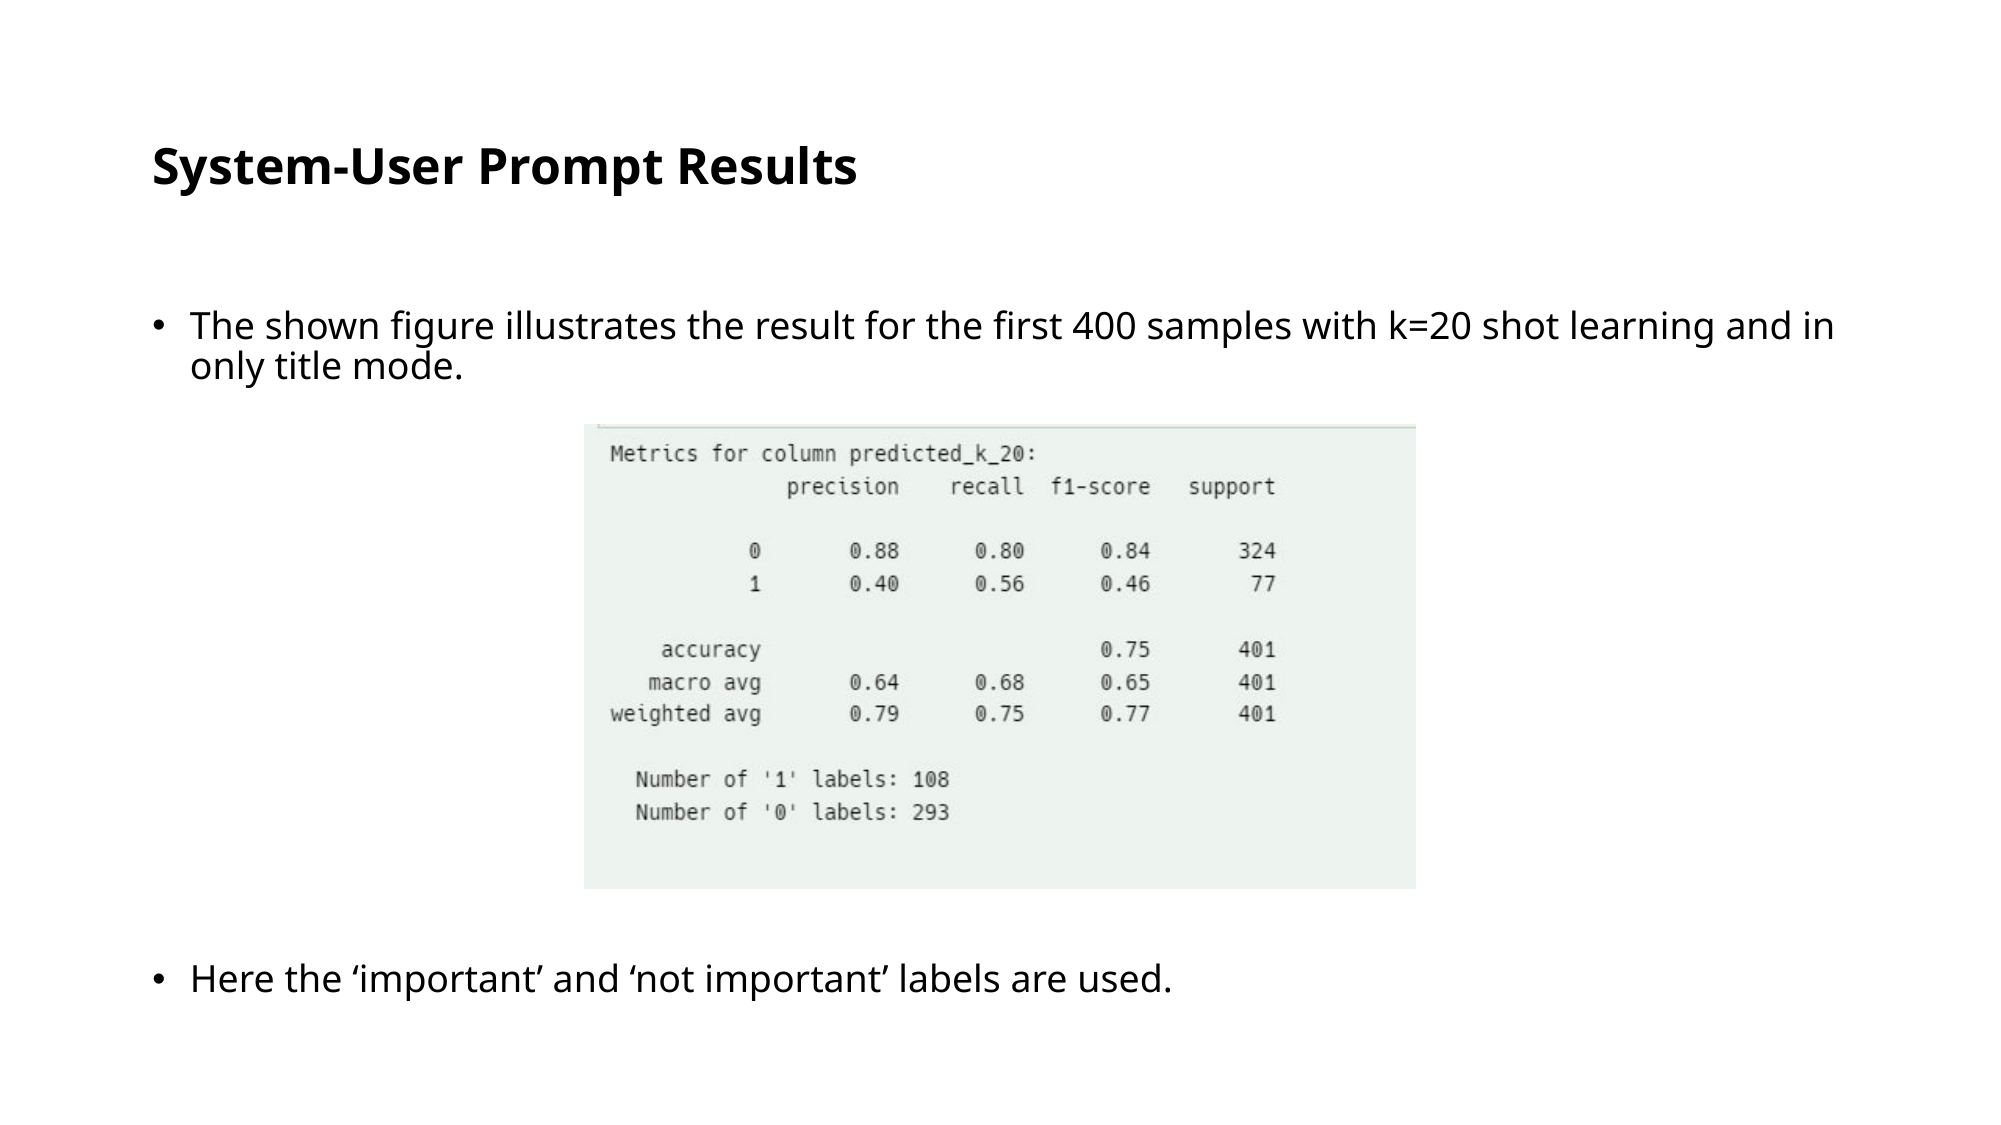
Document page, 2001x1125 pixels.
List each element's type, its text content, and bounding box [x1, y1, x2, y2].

title System-User Prompt Results [137, 59, 1863, 278]
list The shown figure illustrates the result for the first 400 samples with k=20 shot learning and in only title mode. Here the ‘important’ and ‘not important’ labels are used. [137, 299, 1863, 1014]
picture [583, 423, 1417, 889]
